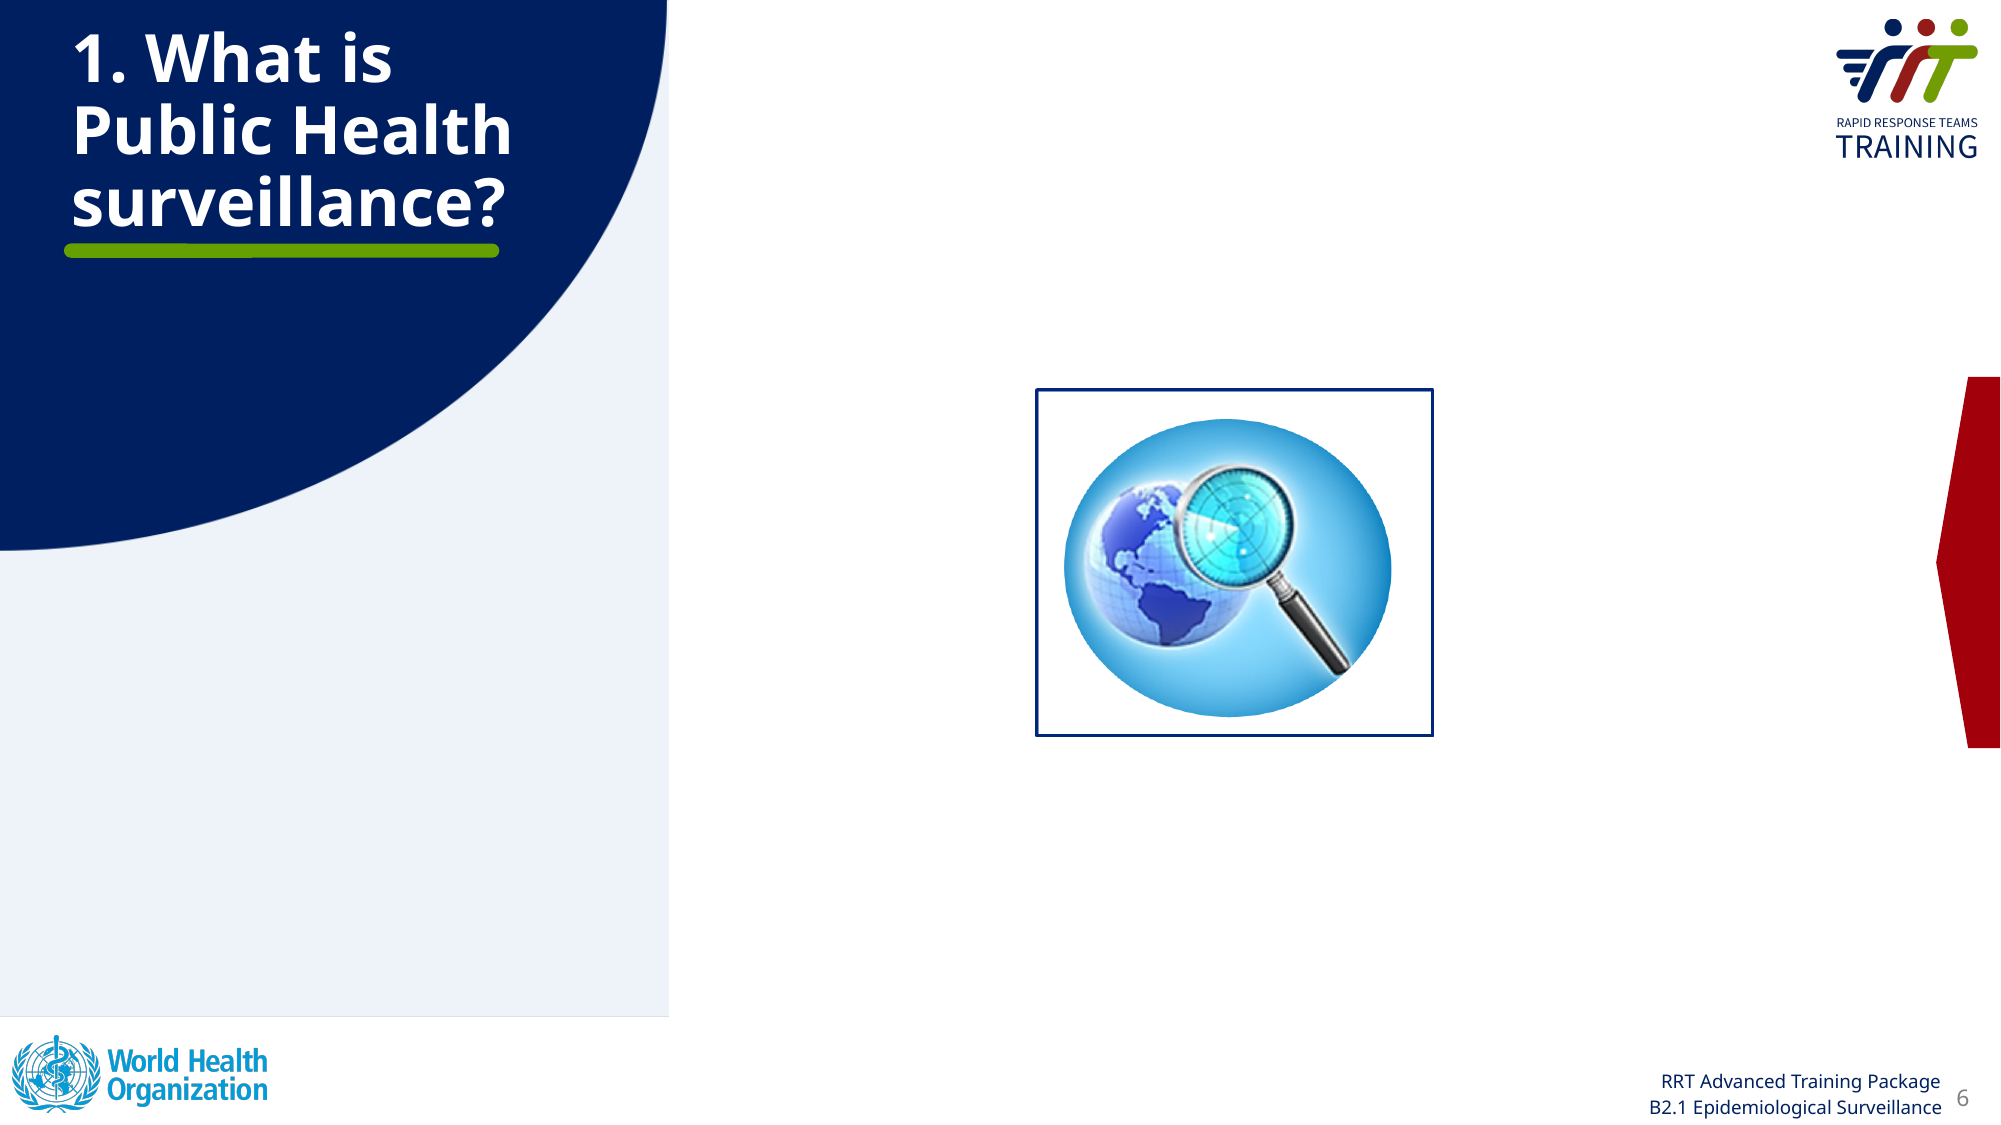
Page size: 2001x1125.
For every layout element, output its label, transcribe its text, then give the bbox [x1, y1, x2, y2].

picture [0, 0, 669, 1018]
picture [12, 1083, 48, 1113]
title 1. What is Public Health surveillance? [63, 17, 600, 258]
picture [1035, 388, 1434, 737]
picture [1835, 19, 1978, 167]
picture [12, 1035, 267, 1113]
picture [58, 1050, 64, 1058]
